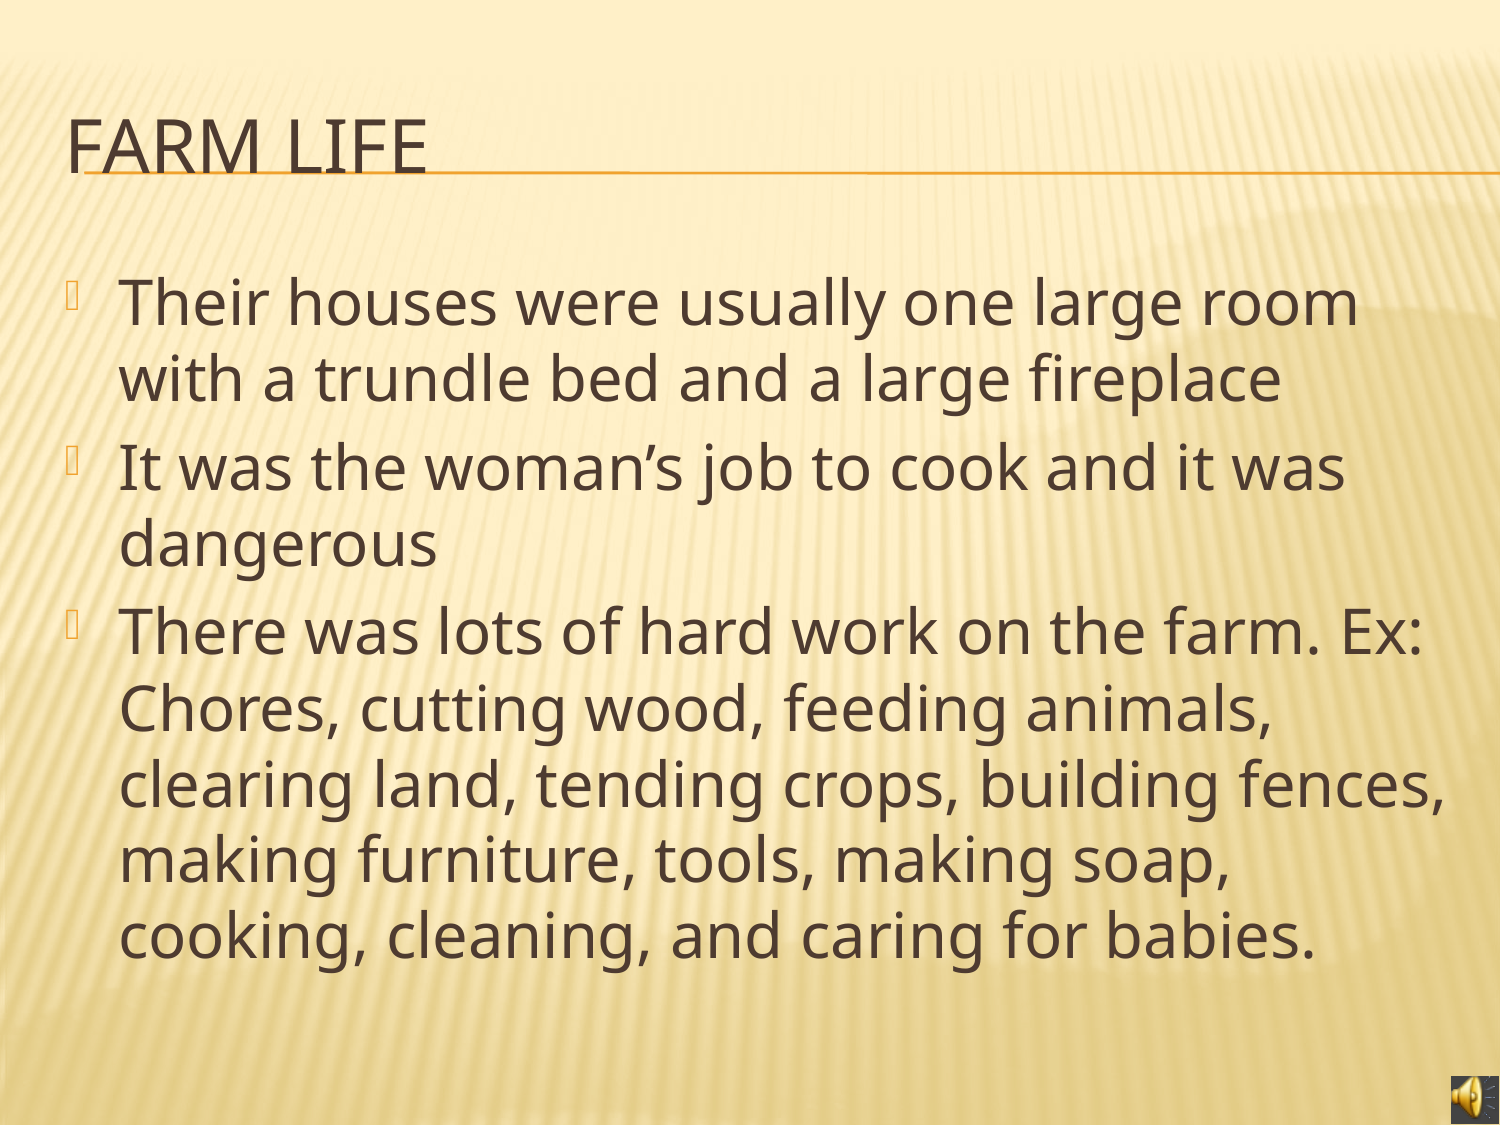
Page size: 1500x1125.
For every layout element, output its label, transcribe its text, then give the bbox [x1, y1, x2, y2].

list Their houses were usually one large room with a trundle bed and a large fireplace It was the woman’s job to cook and it was dangerous There was lots of hard work on the farm. Ex: Chores, cutting wood, feeding animals, clearing land, tending crops, building fences, making furniture, tools, making soap, cooking, cleaning, and caring for babies. [50, 254, 1475, 998]
picture [1449, 1074, 1500, 1125]
title Farm Life [50, 75, 1475, 213]
